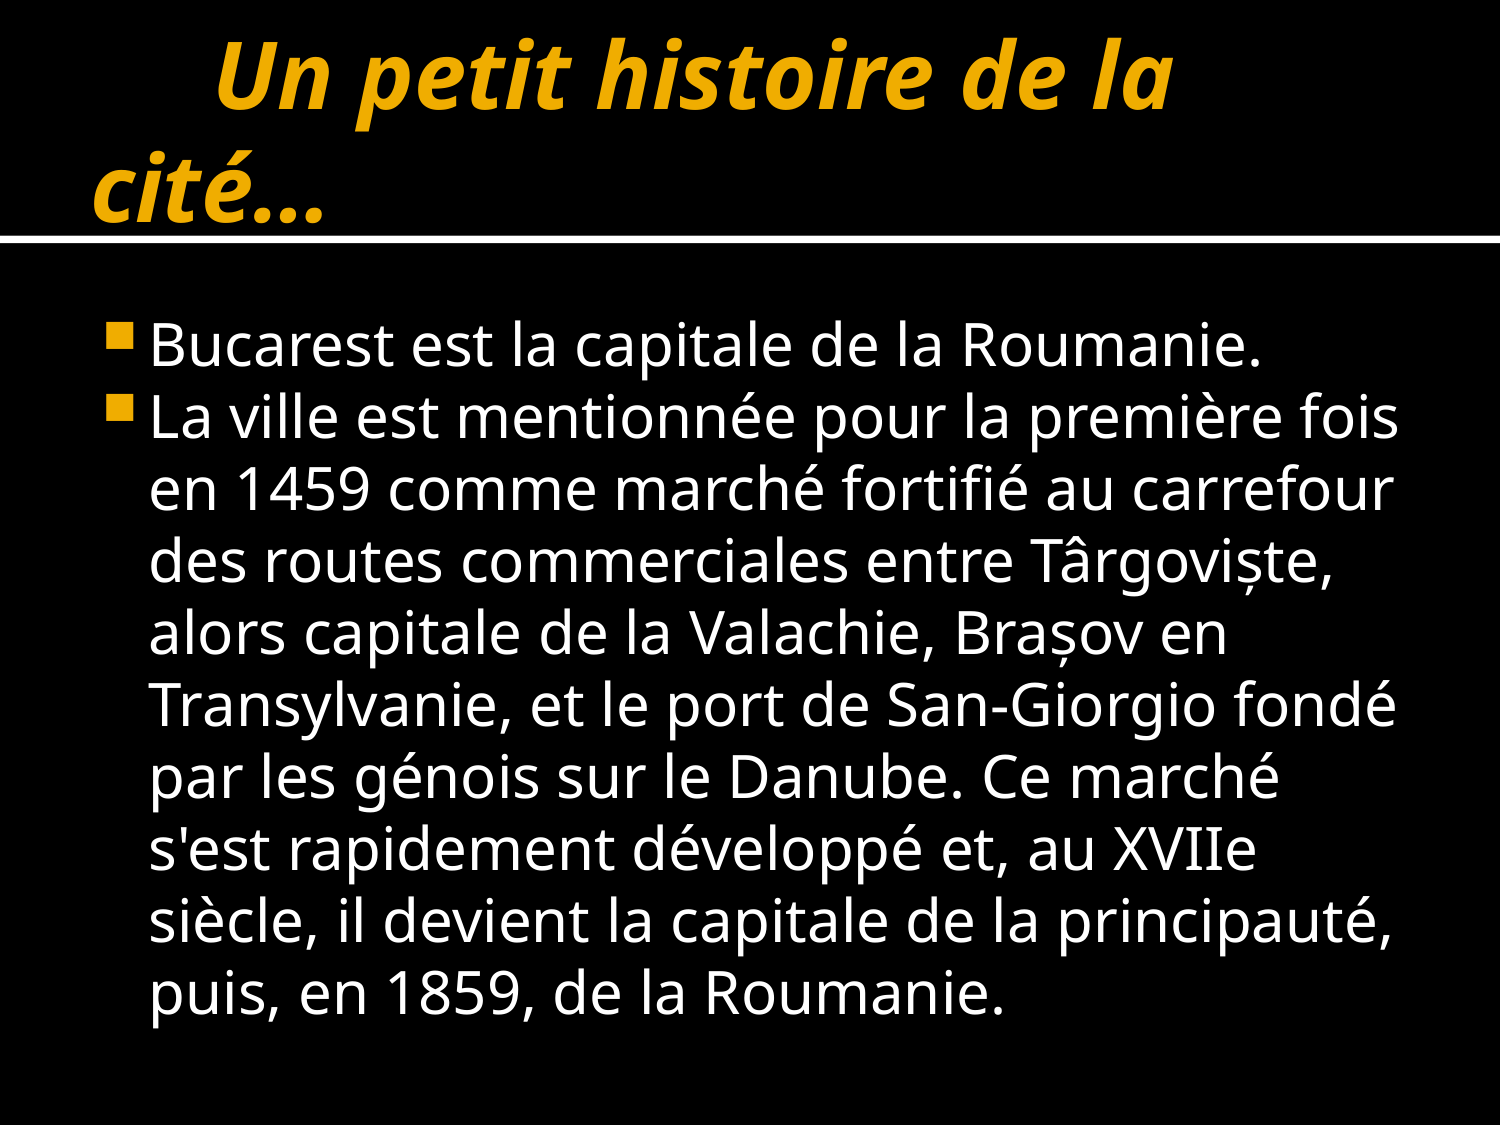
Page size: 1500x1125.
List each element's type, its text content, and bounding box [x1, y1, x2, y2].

title Un petit histoire de la cité… [75, 25, 1425, 231]
list Bucarest est la capitale de la Roumanie. La ville est mentionnée pour la première fois en 1459 comme marché fortifié au carrefour des routes commerciales entre Târgoviște, alors capitale de la Valachie, Brașov en Transylvanie, et le port de San-Giorgio fondé par les génois sur le Danube. Ce marché s'est rapidement développé et, au XVIIe siècle, il devient la capitale de la principauté, puis, en 1859, de la Roumanie. [75, 291, 1425, 1050]
